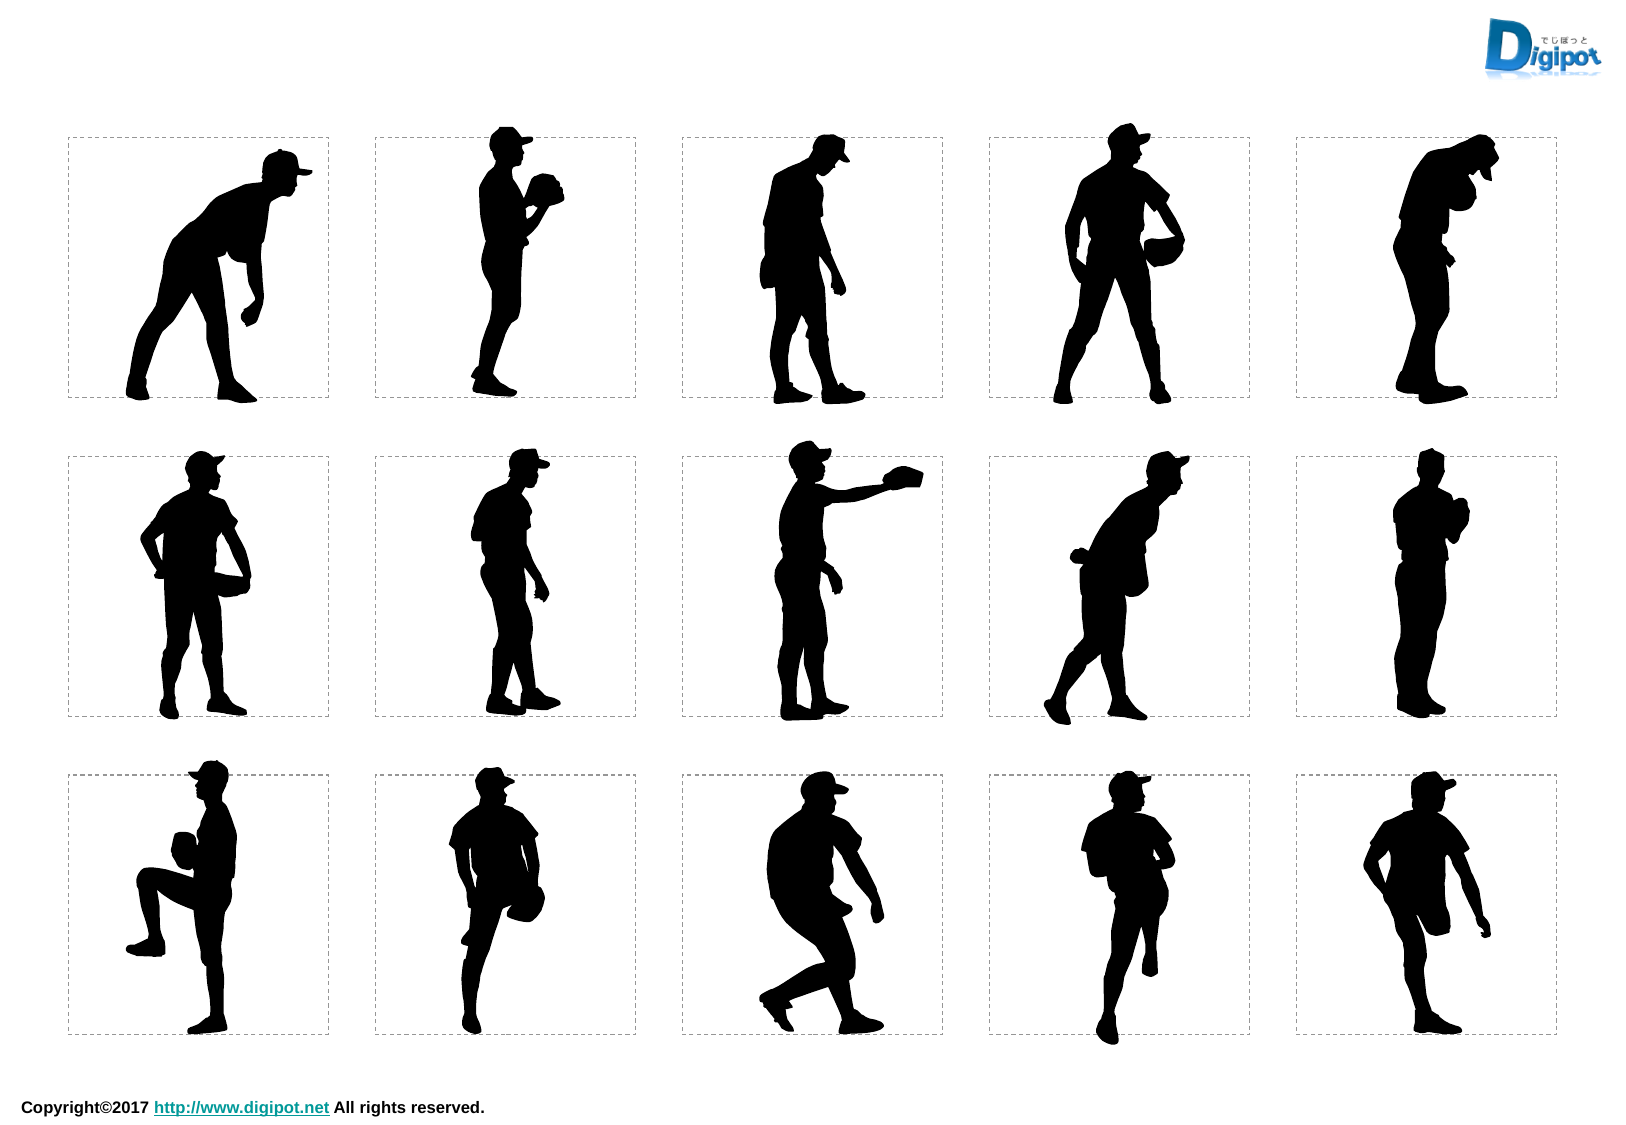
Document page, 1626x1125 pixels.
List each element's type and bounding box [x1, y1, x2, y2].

text_box [774, 440, 924, 721]
text_box [759, 134, 866, 405]
text_box [1393, 134, 1500, 405]
text_box [140, 451, 252, 720]
text_box [470, 448, 561, 716]
text_box [1393, 448, 1470, 719]
text_box [1363, 771, 1491, 1035]
text_box [125, 760, 237, 1035]
text_box [470, 126, 565, 397]
text_box [1081, 770, 1176, 1045]
text_box [125, 148, 313, 404]
text_box [1043, 451, 1190, 725]
picture [1485, 18, 1602, 82]
text_box [759, 771, 885, 1035]
text_box [1053, 123, 1186, 405]
text_box [448, 767, 545, 1035]
